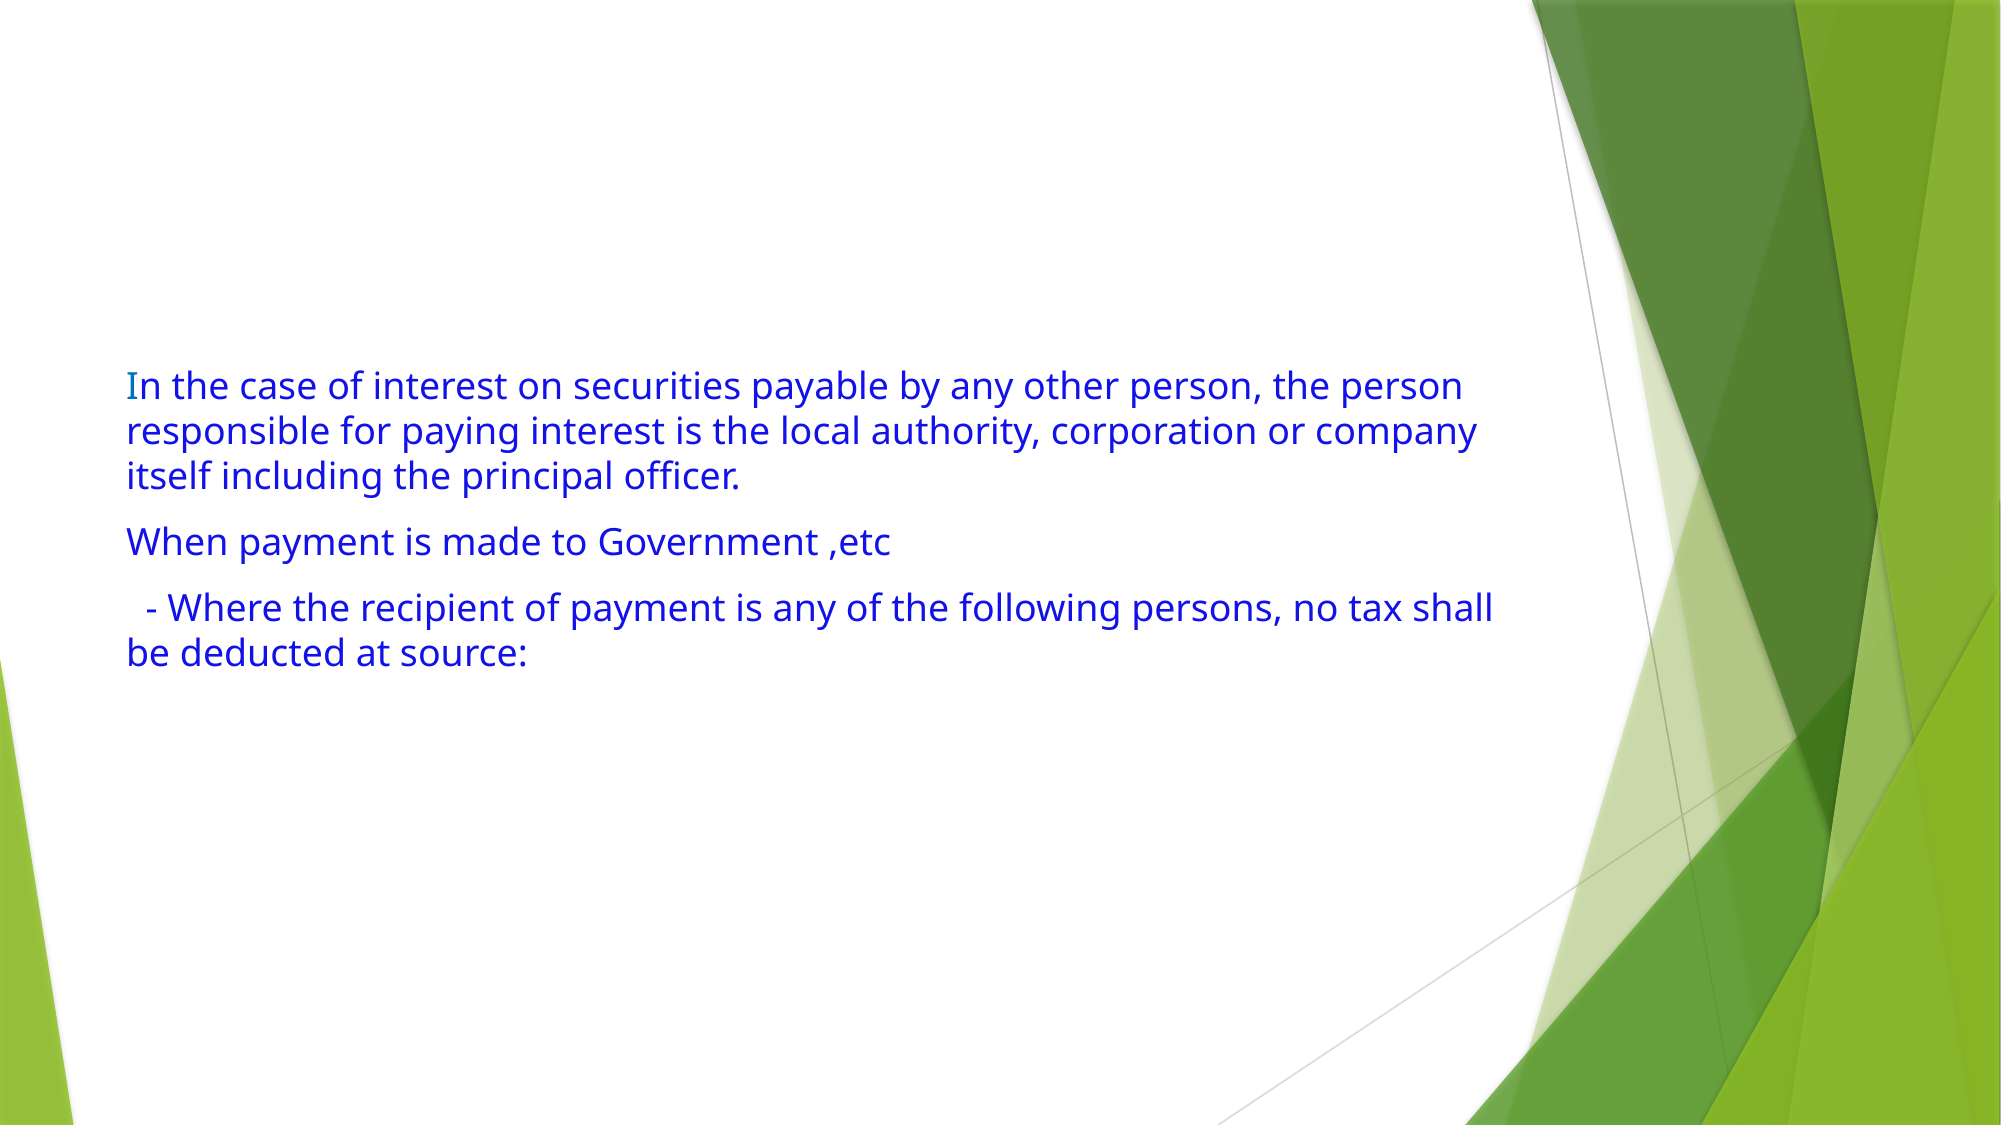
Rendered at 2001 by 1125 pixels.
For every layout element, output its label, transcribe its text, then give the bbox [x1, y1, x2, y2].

list In the case of interest on securities payable by any other person, the person responsible for paying interest is the local authority, corporation or company itself including the principal officer. When payment is made to Government ,etc - Where the recipient of payment is any of the following persons, no tax shall be deducted at source: [111, 354, 1522, 992]
